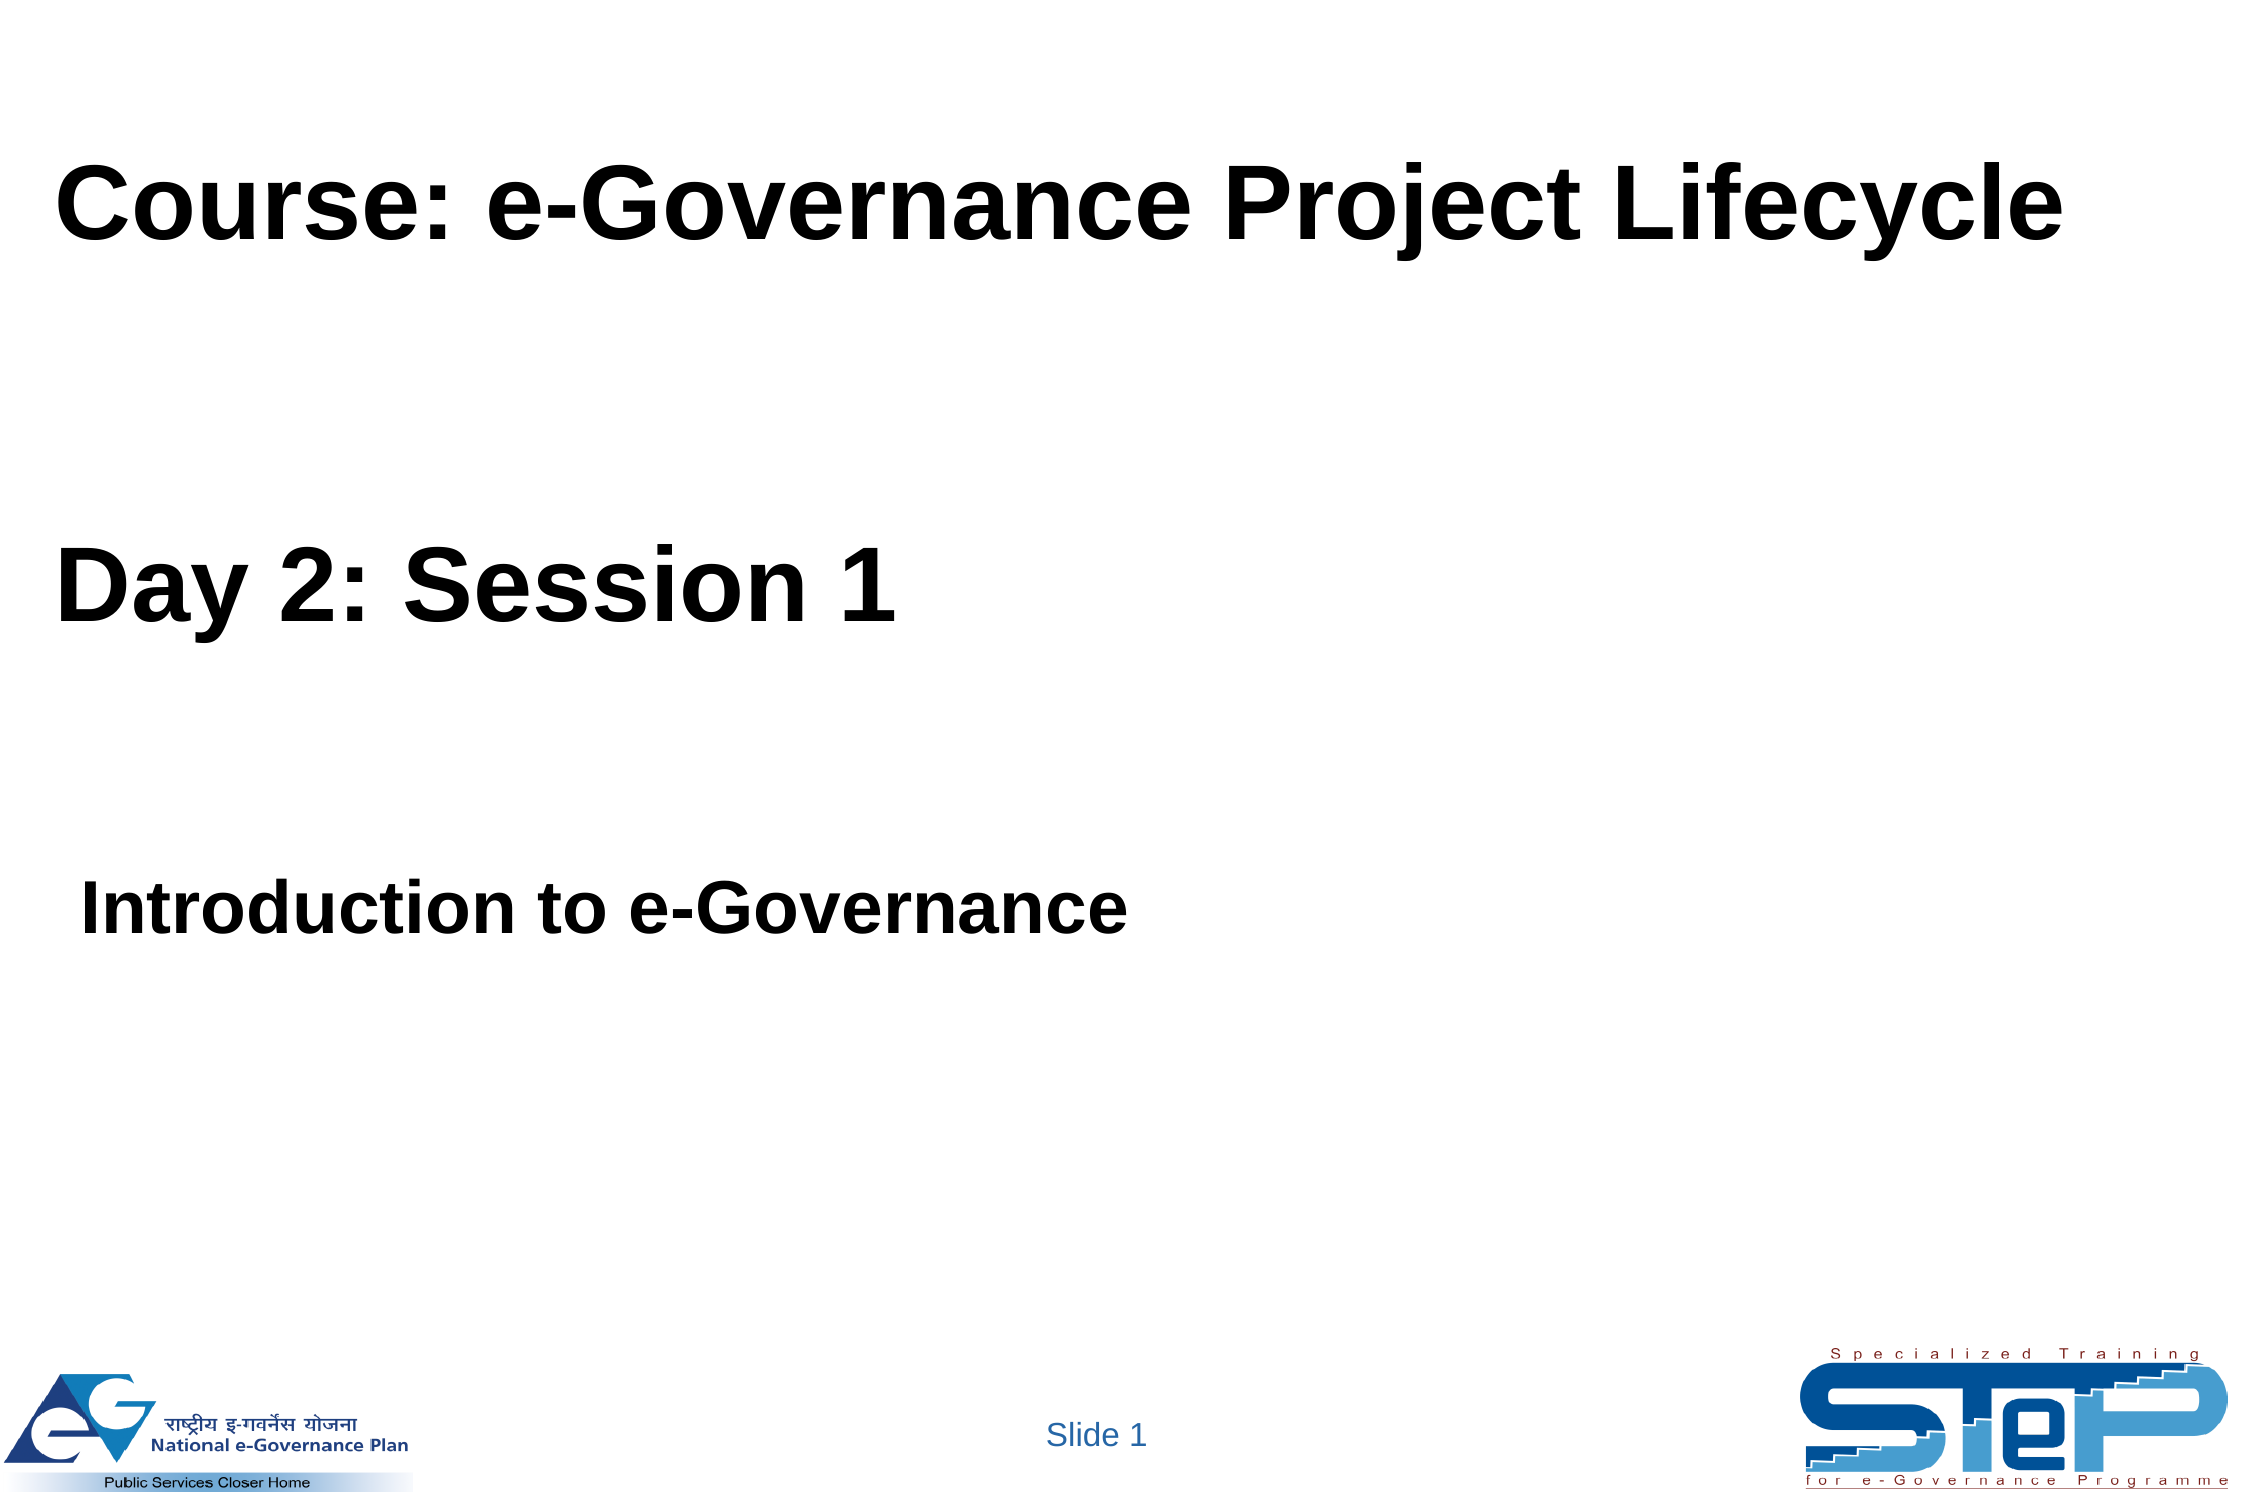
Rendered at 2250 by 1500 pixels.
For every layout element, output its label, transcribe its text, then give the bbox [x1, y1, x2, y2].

title Course: e-Governance Project Lifecycle Day 2: Session 1 [39, 132, 2207, 1026]
text_box Introduction to e-Governance [65, 858, 2250, 949]
picture [1800, 1348, 2228, 1489]
picture [3, 1374, 413, 1492]
